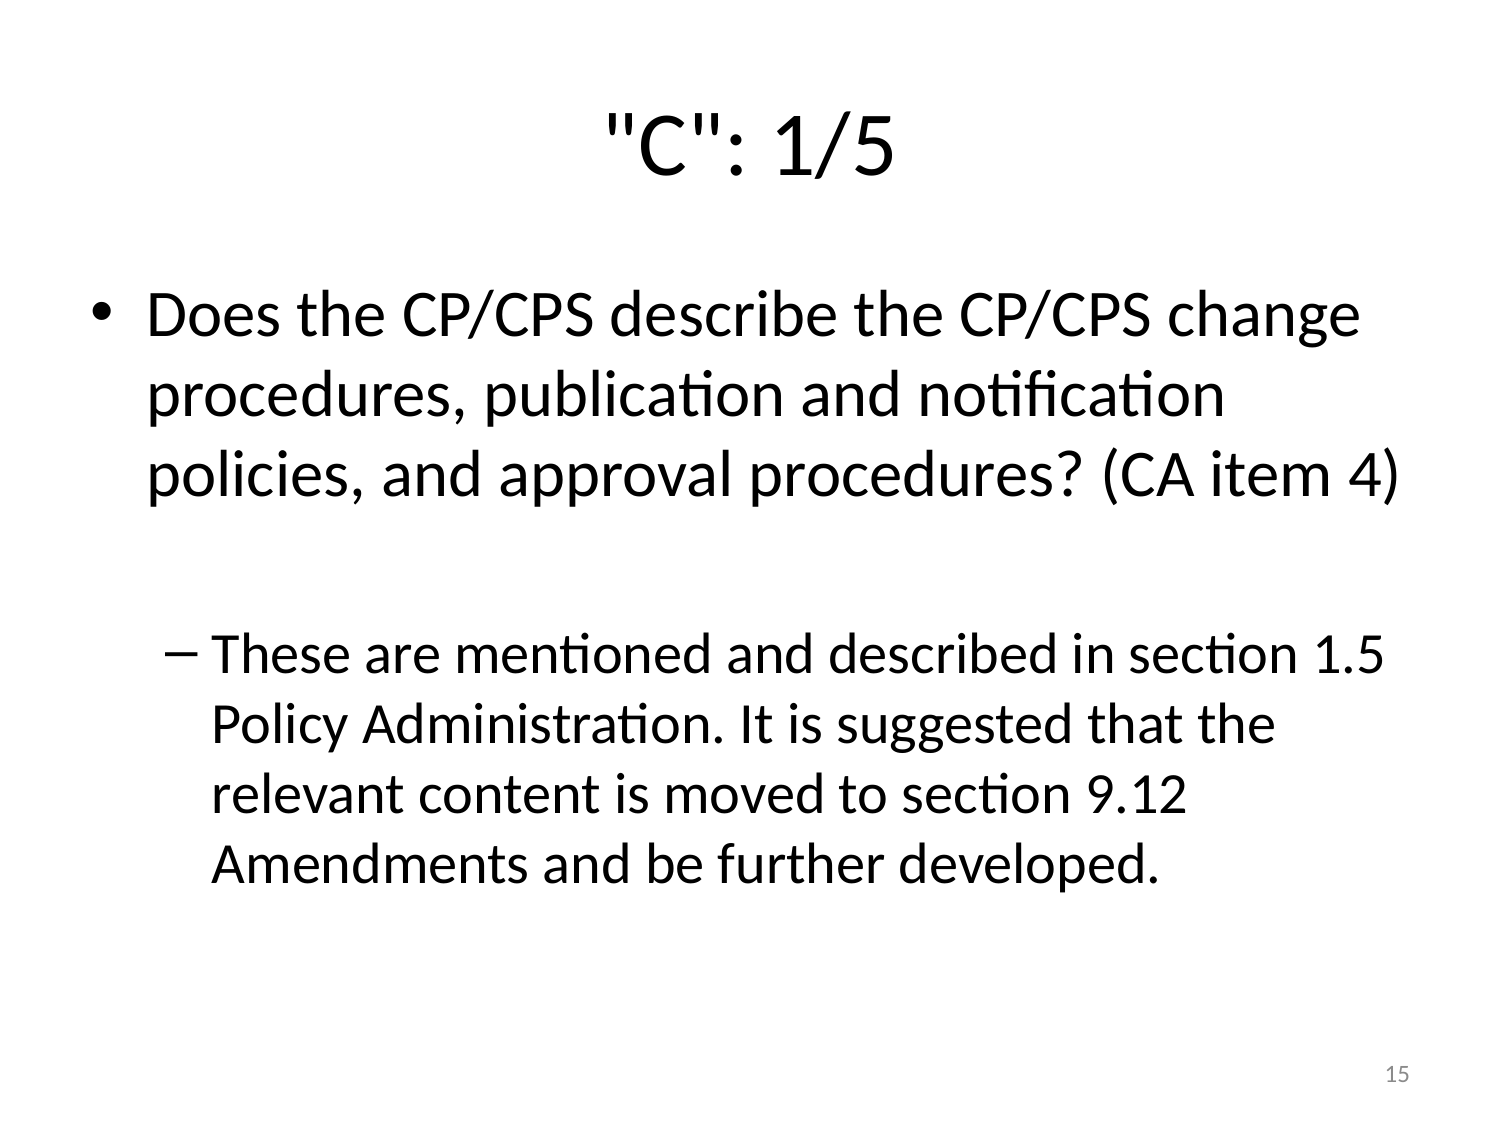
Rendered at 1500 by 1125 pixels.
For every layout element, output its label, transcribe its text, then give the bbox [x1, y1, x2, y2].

slide_number 15 [1074, 1042, 1425, 1103]
list Does the CP/CPS describe the CP/CPS change procedures, publication and notification policies, and approval procedures? (CA item 4) These are mentioned and described in section 1.5 Policy Administration. It is suggested that the relevant content is moved to section 9.12 Amendments and be further developed. [75, 262, 1425, 1005]
title "C": 1/5 [75, 45, 1425, 233]
